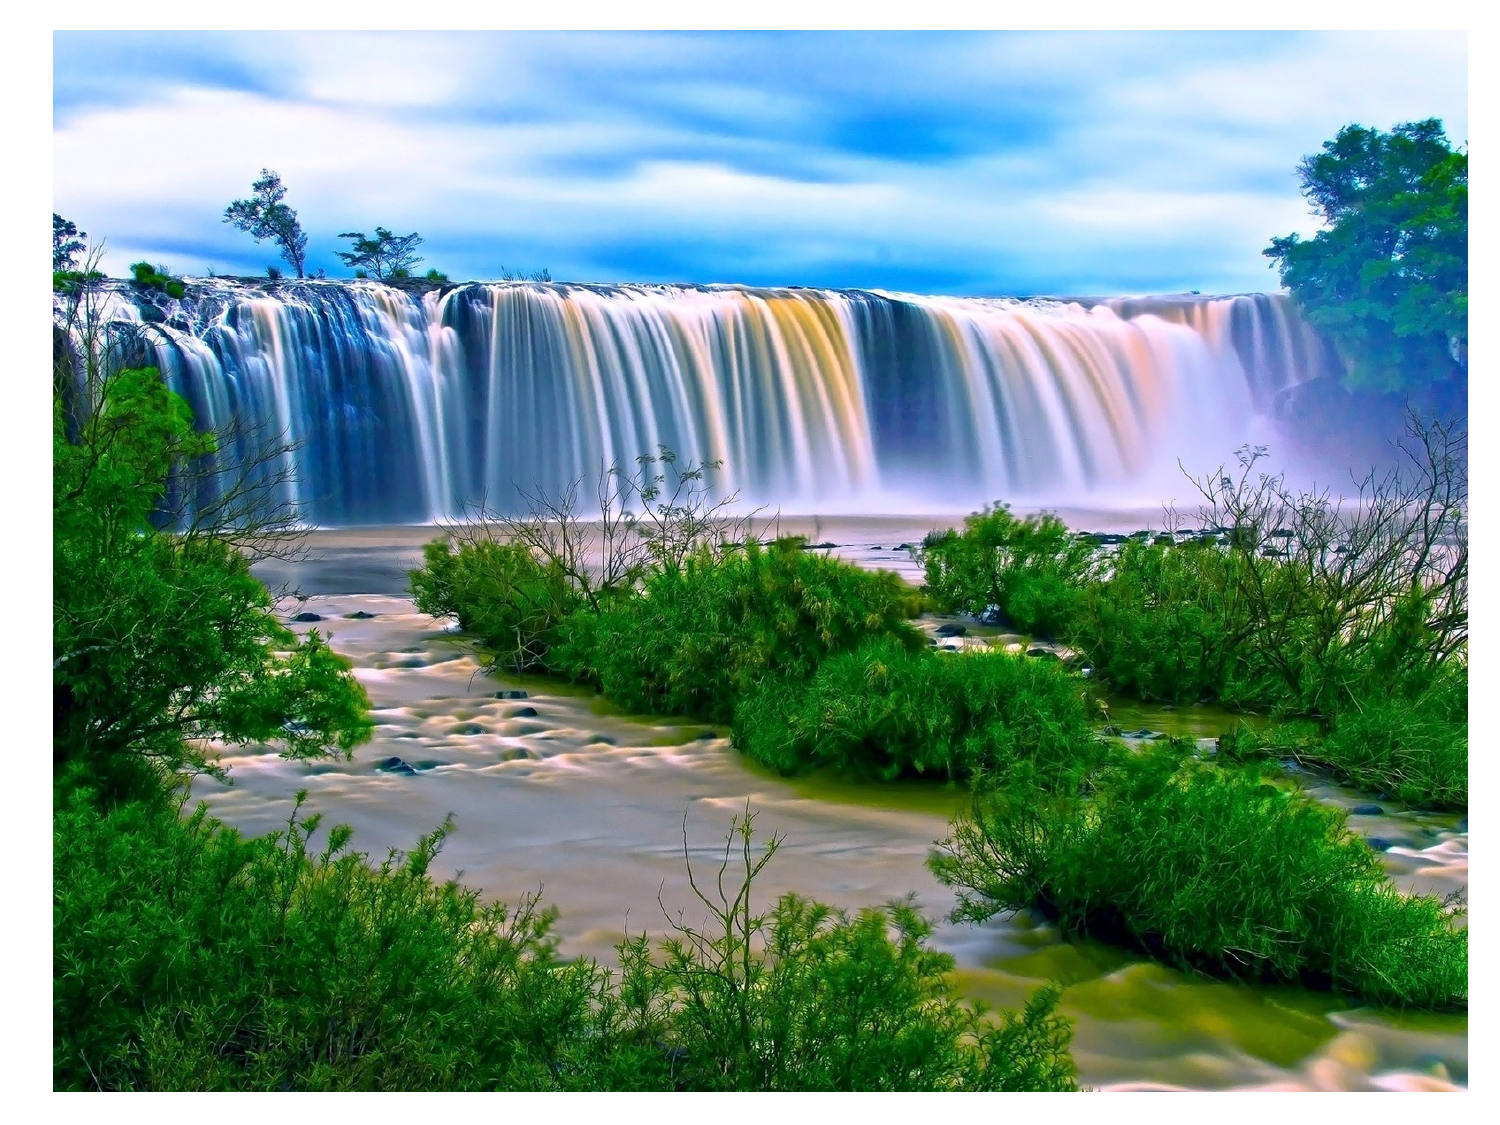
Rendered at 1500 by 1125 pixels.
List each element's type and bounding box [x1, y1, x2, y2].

list [52, 30, 1468, 1092]
